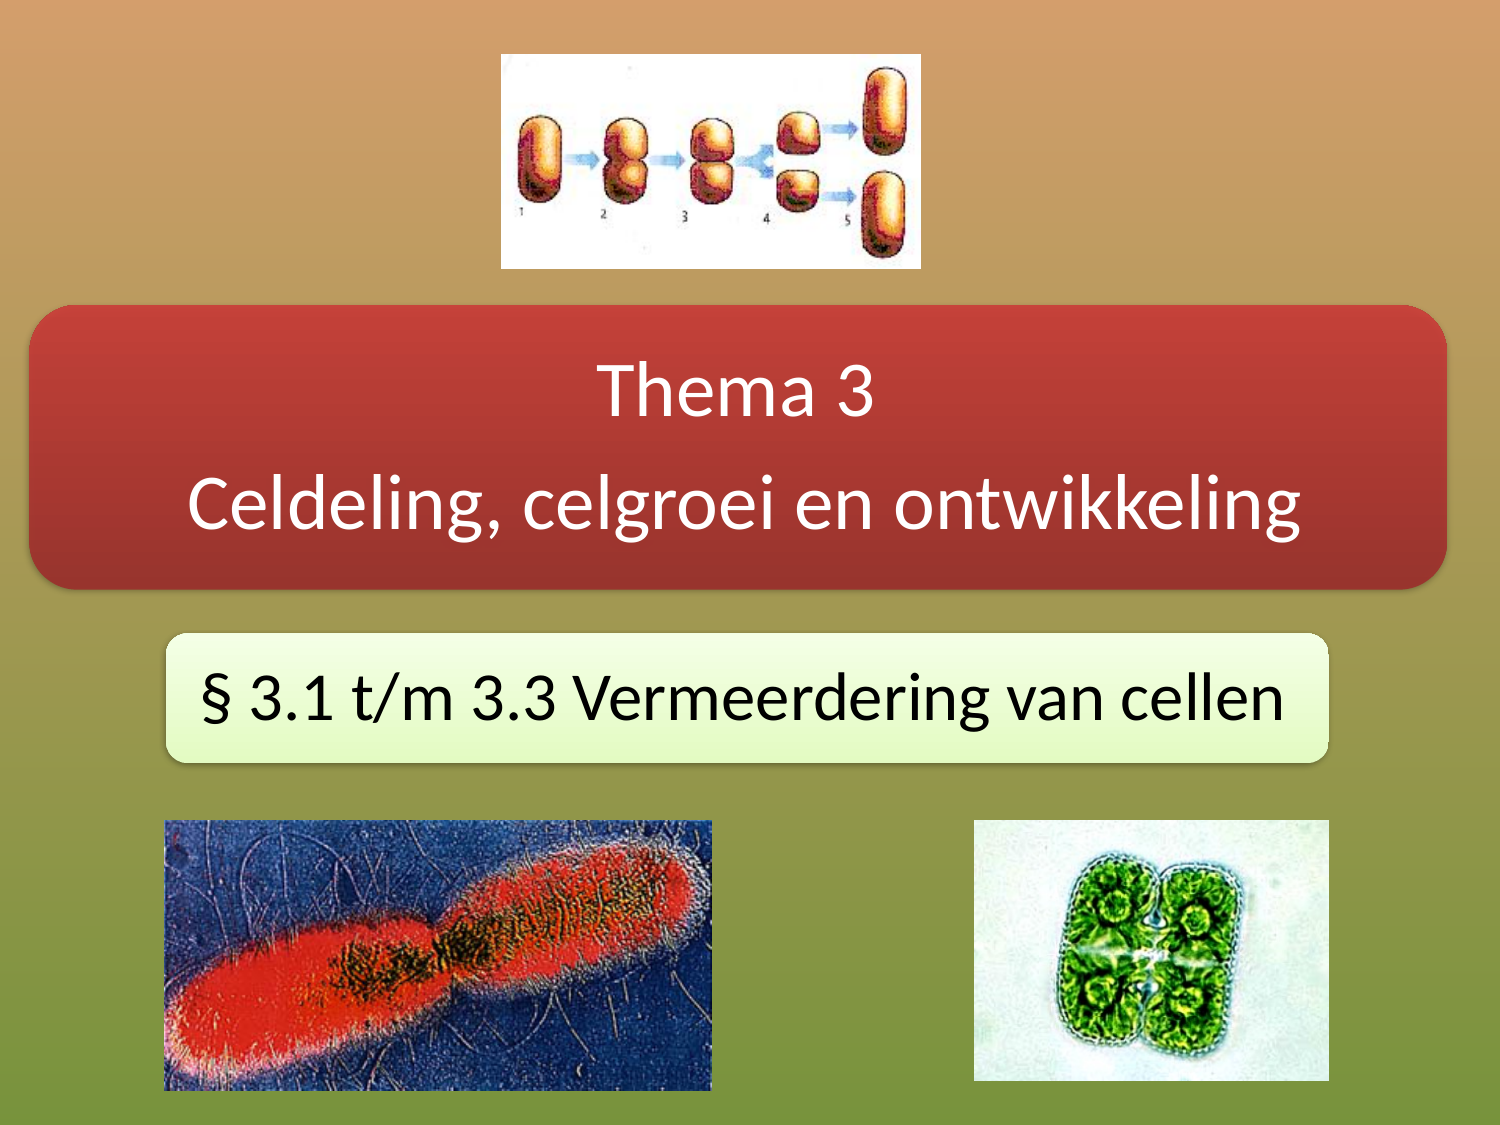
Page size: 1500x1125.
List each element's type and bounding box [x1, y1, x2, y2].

picture [164, 820, 712, 1091]
text_box [165, 633, 1330, 772]
picture [501, 54, 921, 269]
text_box [29, 303, 1448, 591]
picture [974, 820, 1330, 1081]
